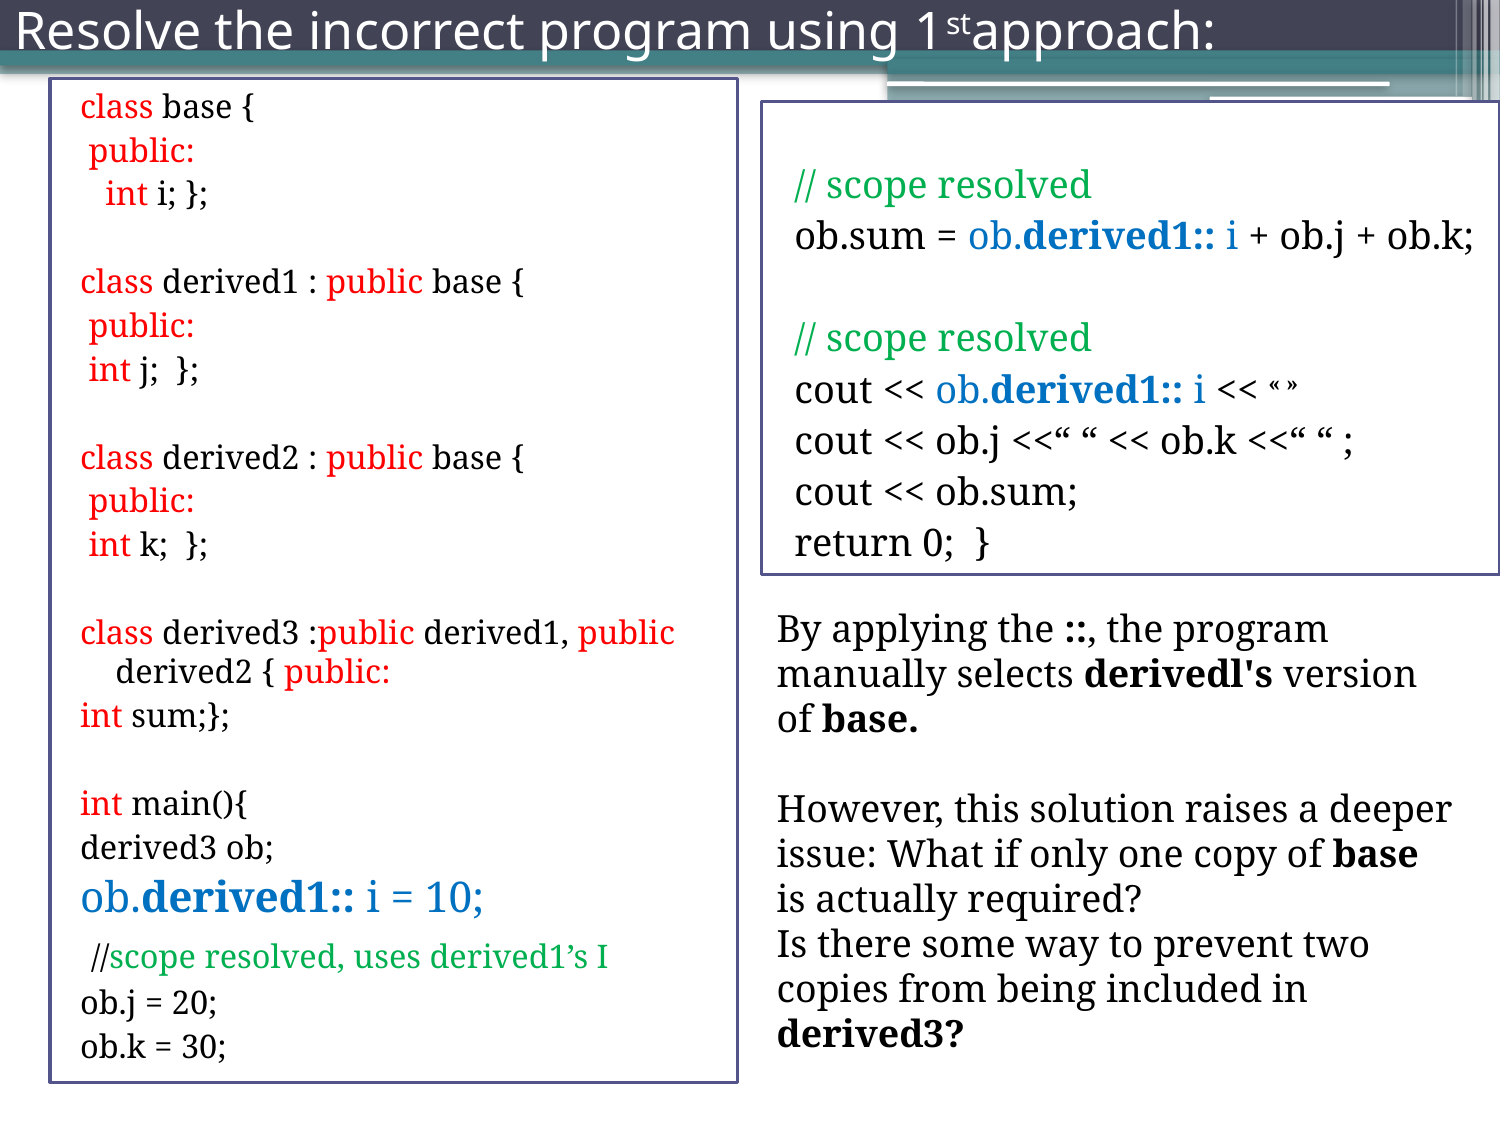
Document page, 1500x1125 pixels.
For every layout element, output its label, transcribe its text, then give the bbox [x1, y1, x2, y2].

list // scope resolved ob.sum = ob.derived1:: i + ob.j + ob.k; // scope resolved cout << ob.derived1:: i << « » cout << ob.j <<“ “ << ob.k <<“ “ ; cout << ob.sum; return 0; } [760, 100, 1500, 576]
title Resolve the incorrect program using 1stapproach: [0, 0, 1500, 86]
text_box By applying the ::, the program manually selects derivedl's version of base. However, this solution raises a deeper issue: What if only one copy of base is actually required? Is there some way to prevent two copies from being included in derived3? [761, 597, 1471, 1063]
list class base { public: int i; }; class derived1 : public base { public: int j; }; class derived2 : public base { public: int k; }; class derived3 :public derived1, public derived2 { public: int sum;}; int main(){ derived3 ob; ob.derived1:: i = 10; //scope resolved, uses derived1’s I ob.j = 20; ob.k = 30; [48, 77, 739, 1084]
